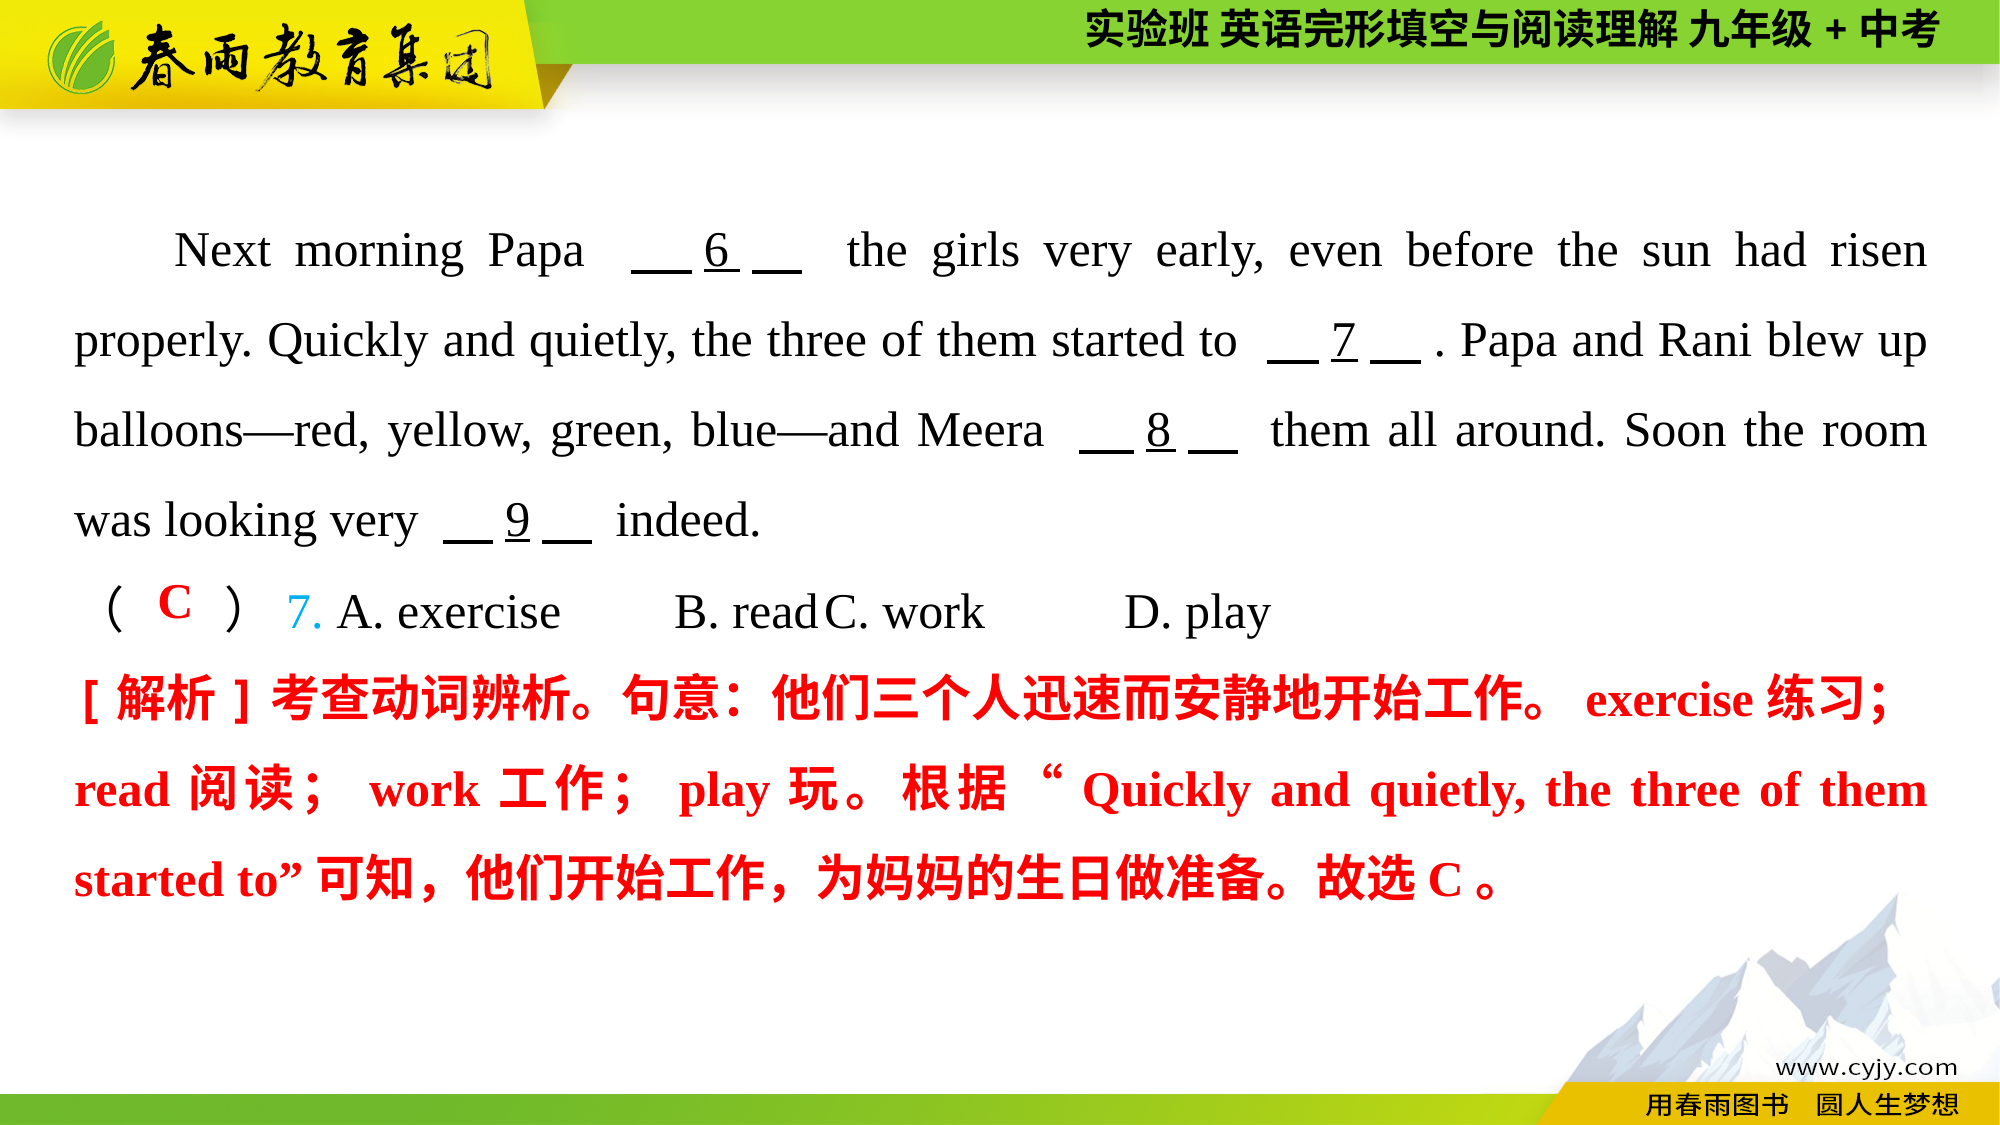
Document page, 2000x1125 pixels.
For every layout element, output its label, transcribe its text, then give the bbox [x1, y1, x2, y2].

text_box [解析]考查动词辨析。句意：他们三个人迅速而安静地开始工作。exercise练习；read阅读；work工作；play玩。根据“Quickly and quietly, the three of them started to”可知，他们开始工作，为妈妈的生日做准备。故选C。 [59, 647, 1944, 914]
text_box C [142, 560, 209, 636]
list Next morning Papa 6 the girls very early, even before the sun had risen properly. Quickly and quietly, the three of them started to 7 . Papa and Rani blew up balloons—red, yellow, green, blue—and Meera 8 them all around. Soon the room was looking very 9 indeed. [59, 178, 1944, 541]
text_box （ ）7. A. exercise B. read C. work D. play [59, 541, 1944, 647]
picture [0, 0, 2000, 1125]
